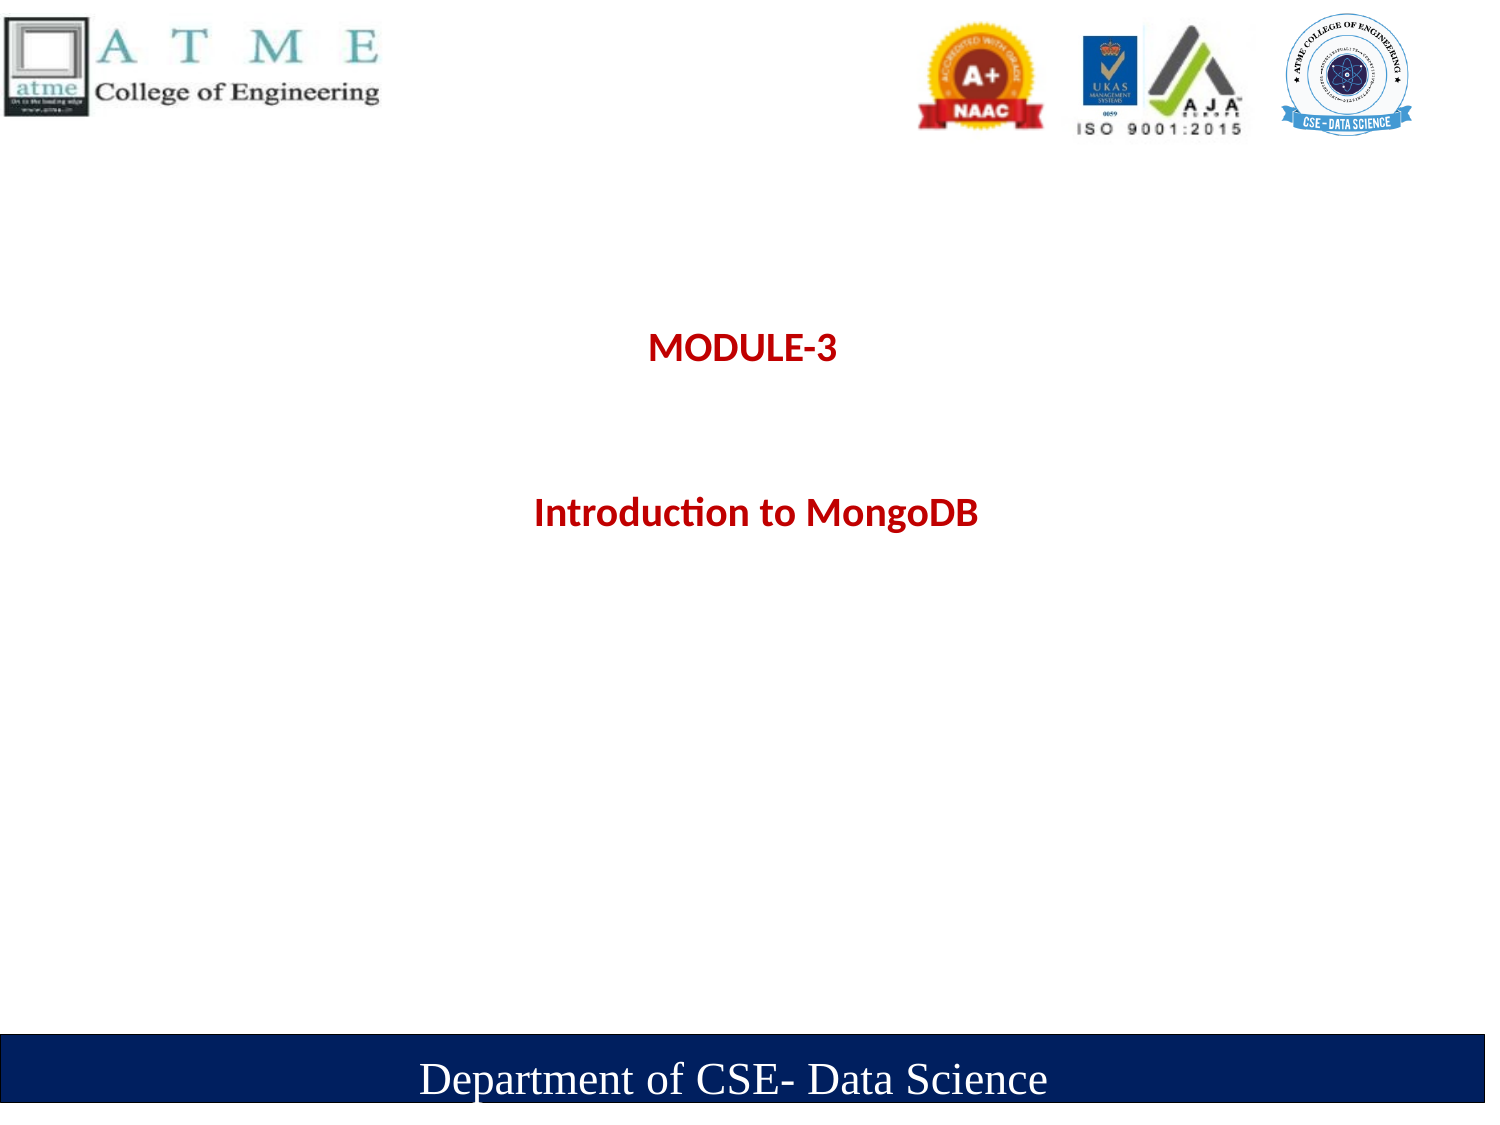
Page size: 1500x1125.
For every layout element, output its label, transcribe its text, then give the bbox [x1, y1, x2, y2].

picture [903, 20, 1058, 151]
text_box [1061, 16, 1256, 146]
subtitle Introduction to MongoDB [231, 477, 1282, 765]
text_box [0, 1033, 1486, 1104]
title MODULE-3 [105, 223, 1381, 466]
picture [0, 13, 383, 121]
picture [1281, 9, 1412, 140]
